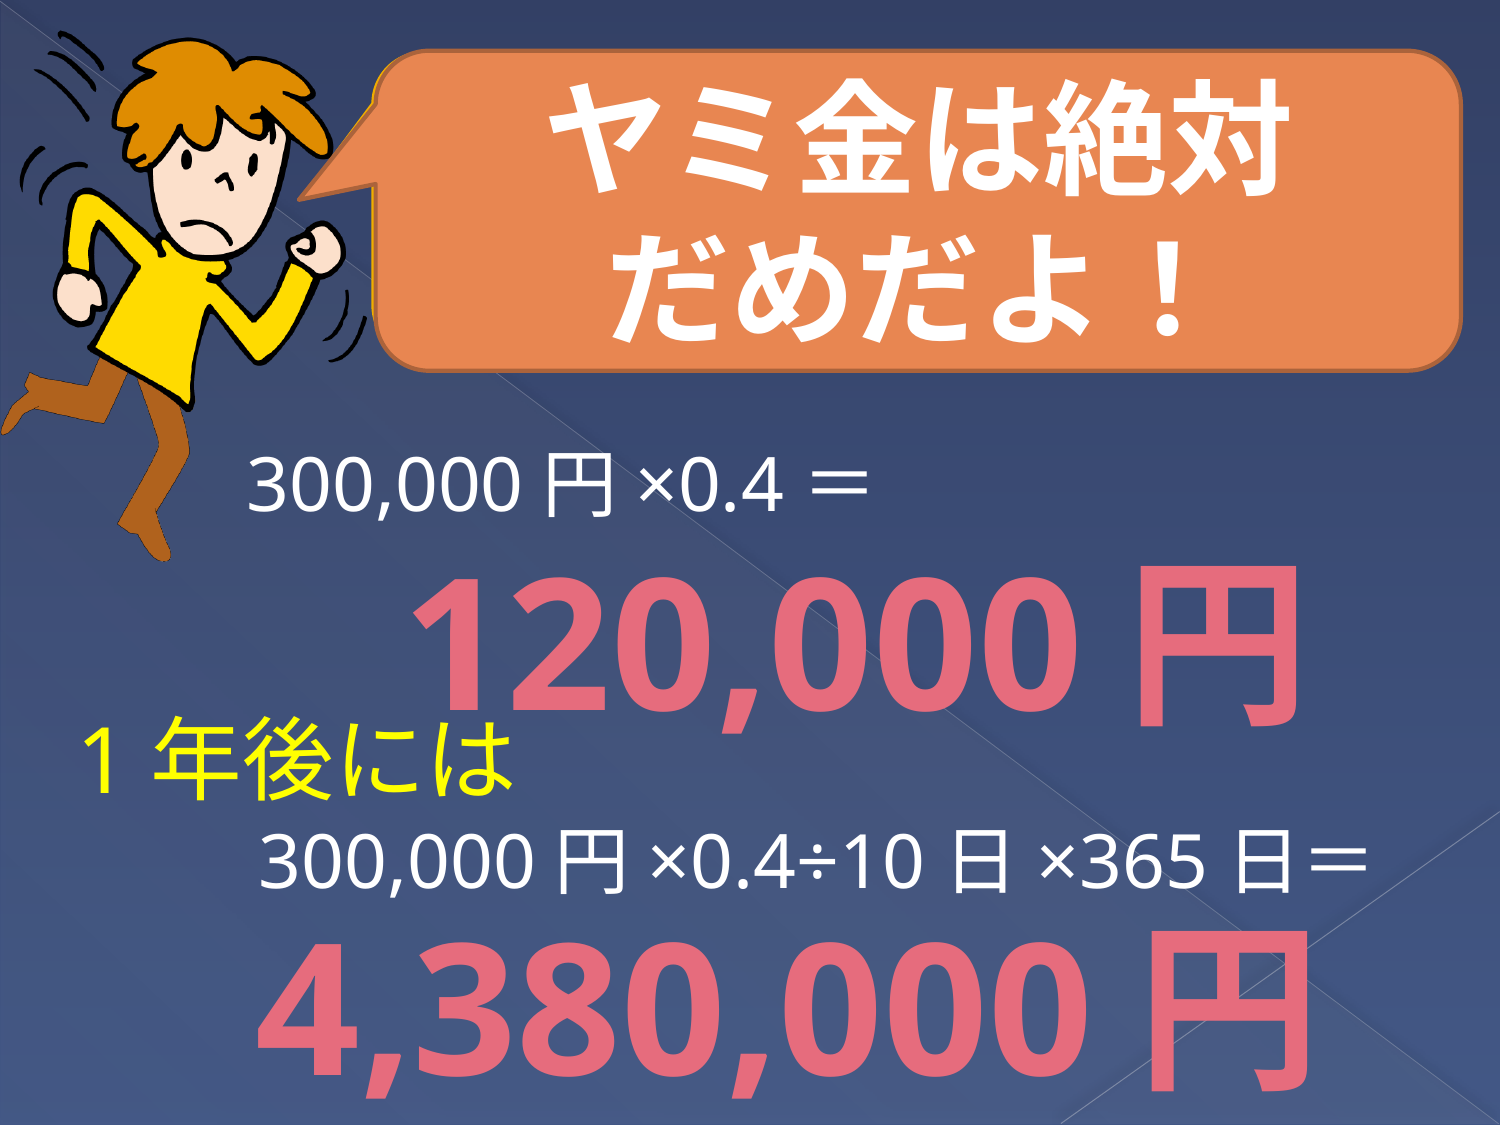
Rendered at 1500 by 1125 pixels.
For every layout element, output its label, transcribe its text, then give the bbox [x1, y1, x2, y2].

text_box ヤミ金は絶対 だめだよ！ [372, 48, 1464, 373]
text_box 300,000円×0.4÷10日×365日＝ [243, 806, 1392, 911]
text_box 120,000円 [387, 519, 1500, 755]
text_box 300,000円×0.4＝ [372, 429, 893, 535]
picture [0, 30, 367, 562]
text_box 4,380,000円 [240, 885, 1500, 1120]
text_box 1年後には [61, 694, 725, 984]
